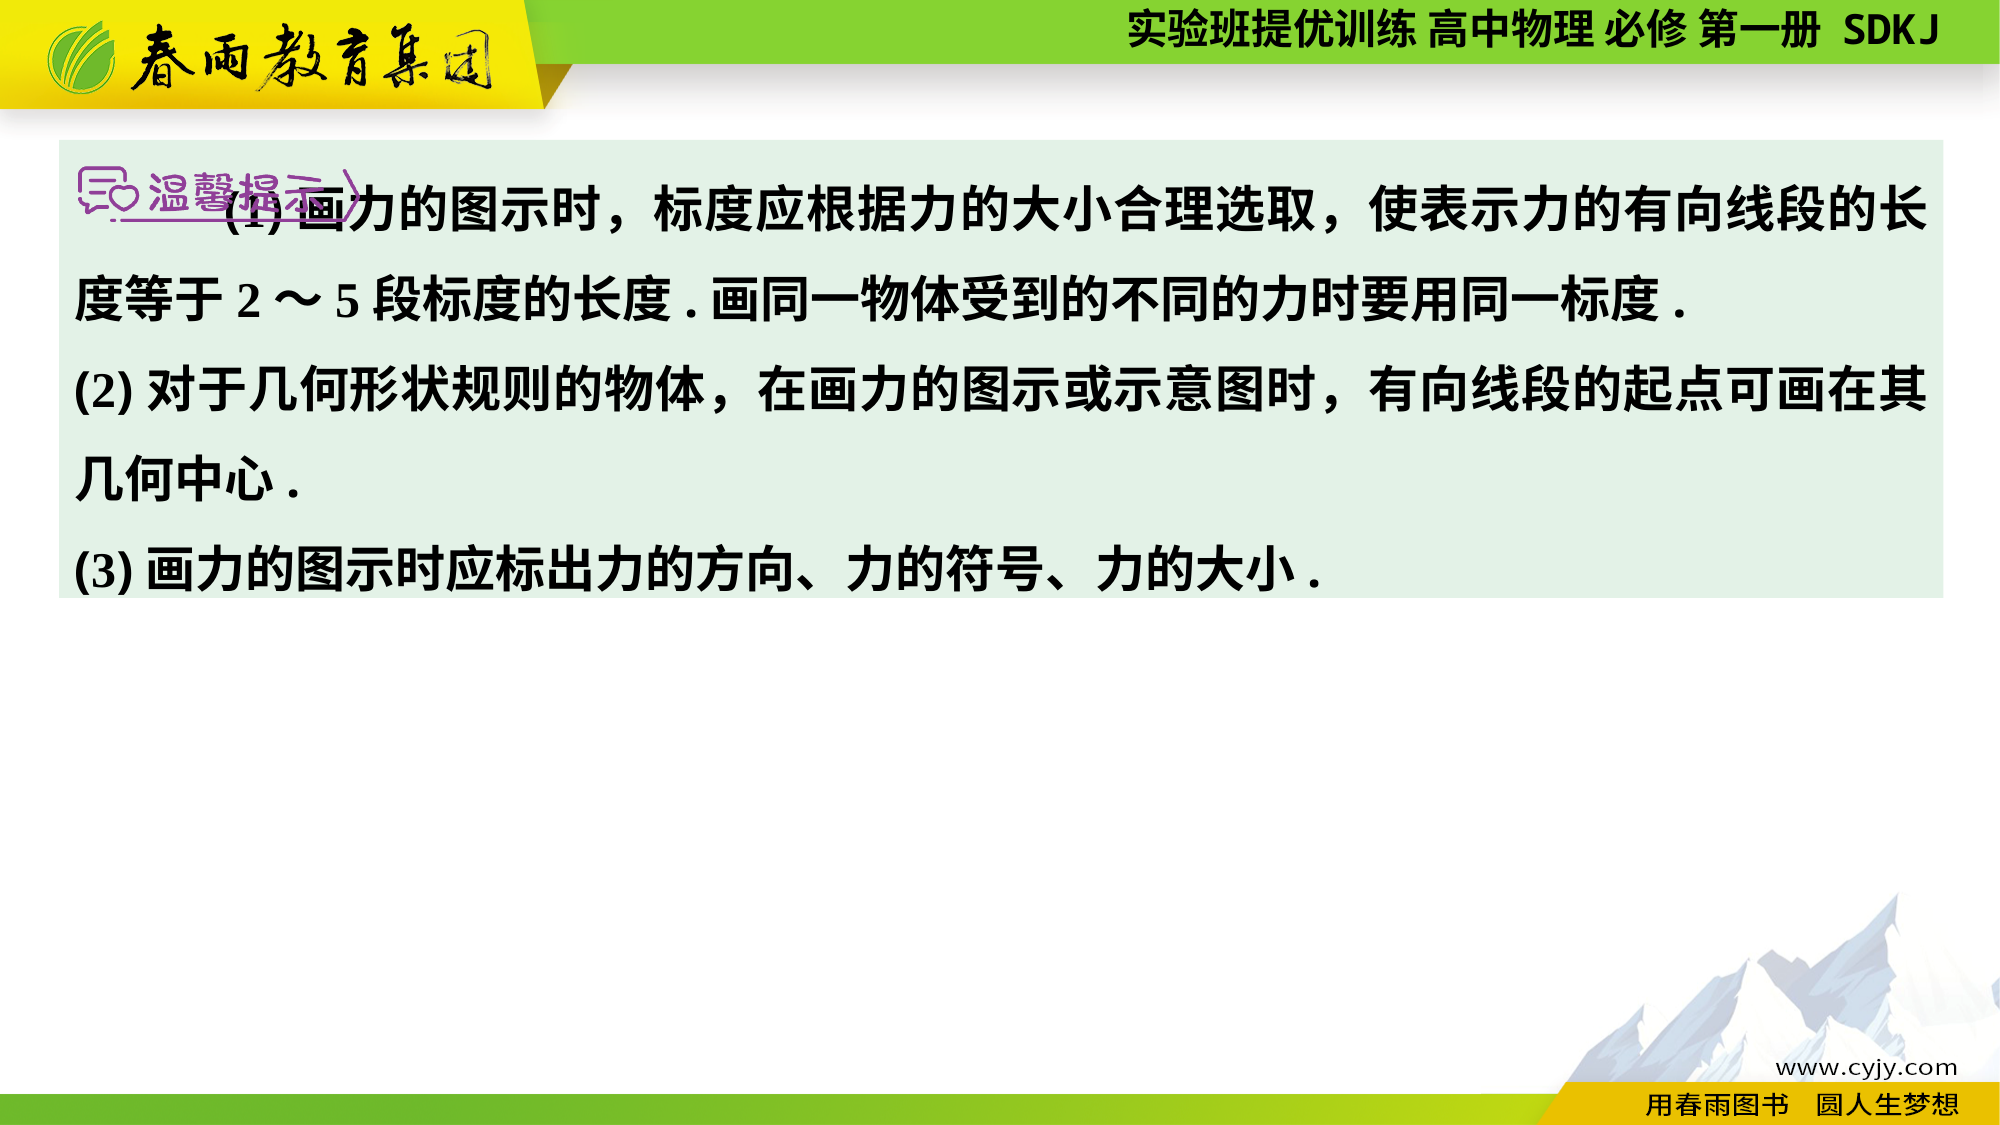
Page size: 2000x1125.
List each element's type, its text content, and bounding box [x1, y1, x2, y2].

list (1)画力的图示时，标度应根据力的大小合理选取，使表示力的有向线段的长度等于2～5段标度的长度.画同一物体受到的不同的力时要用同一标度. (2)对于几何形状规则的物体，在画力的图示或示意图时，有向线段的起点可画在其几何中心. (3)画力的图示时应标出力的方向、力的符号、力的大小. [59, 139, 1944, 598]
picture [0, 0, 2000, 1125]
